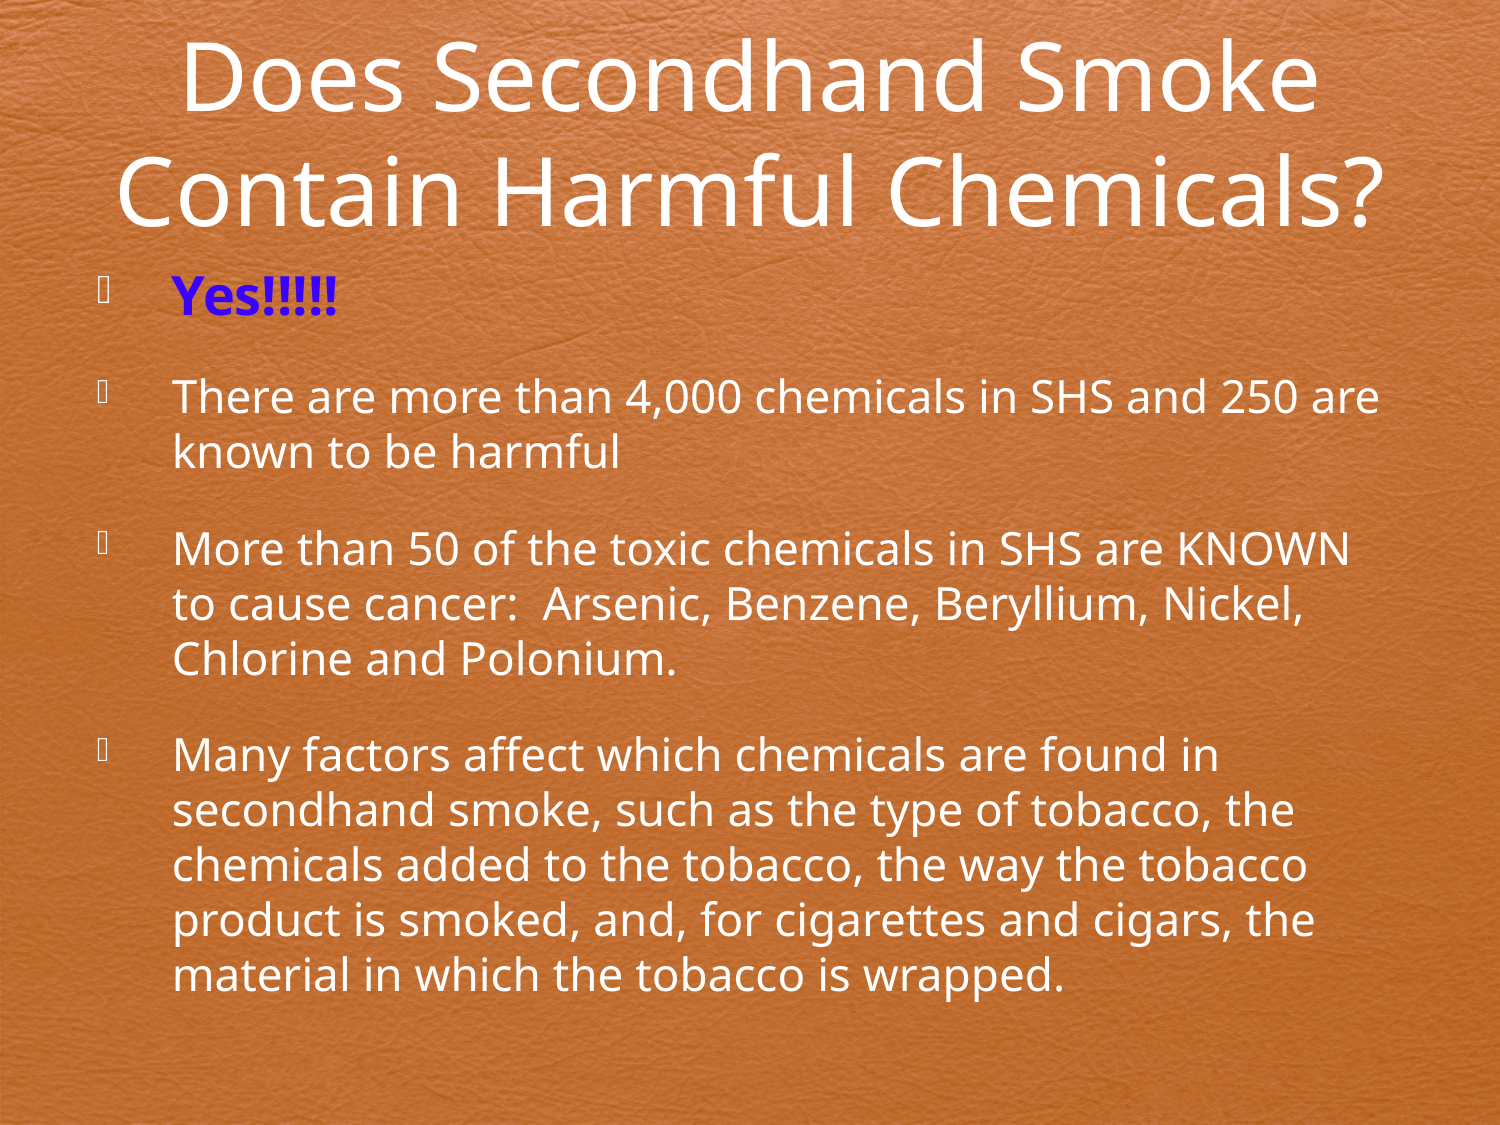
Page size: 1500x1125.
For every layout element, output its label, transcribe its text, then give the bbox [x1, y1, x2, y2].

title Does Secondhand Smoke Contain Harmful Chemicals? [81, 15, 1419, 253]
list Yes!!!!! There are more than 4,000 chemicals in SHS and 250 are known to be harmful More than 50 of the toxic chemicals in SHS are KNOWN to cause cancer: Arsenic, Benzene, Beryllium, Nickel, Chlorine and Polonium. Many factors affect which chemicals are found in secondhand smoke, such as the type of tobacco, the chemicals added to the tobacco, the way the tobacco product is smoked, and, for cigarettes and cigars, the material in which the tobacco is wrapped. [81, 253, 1419, 1091]
